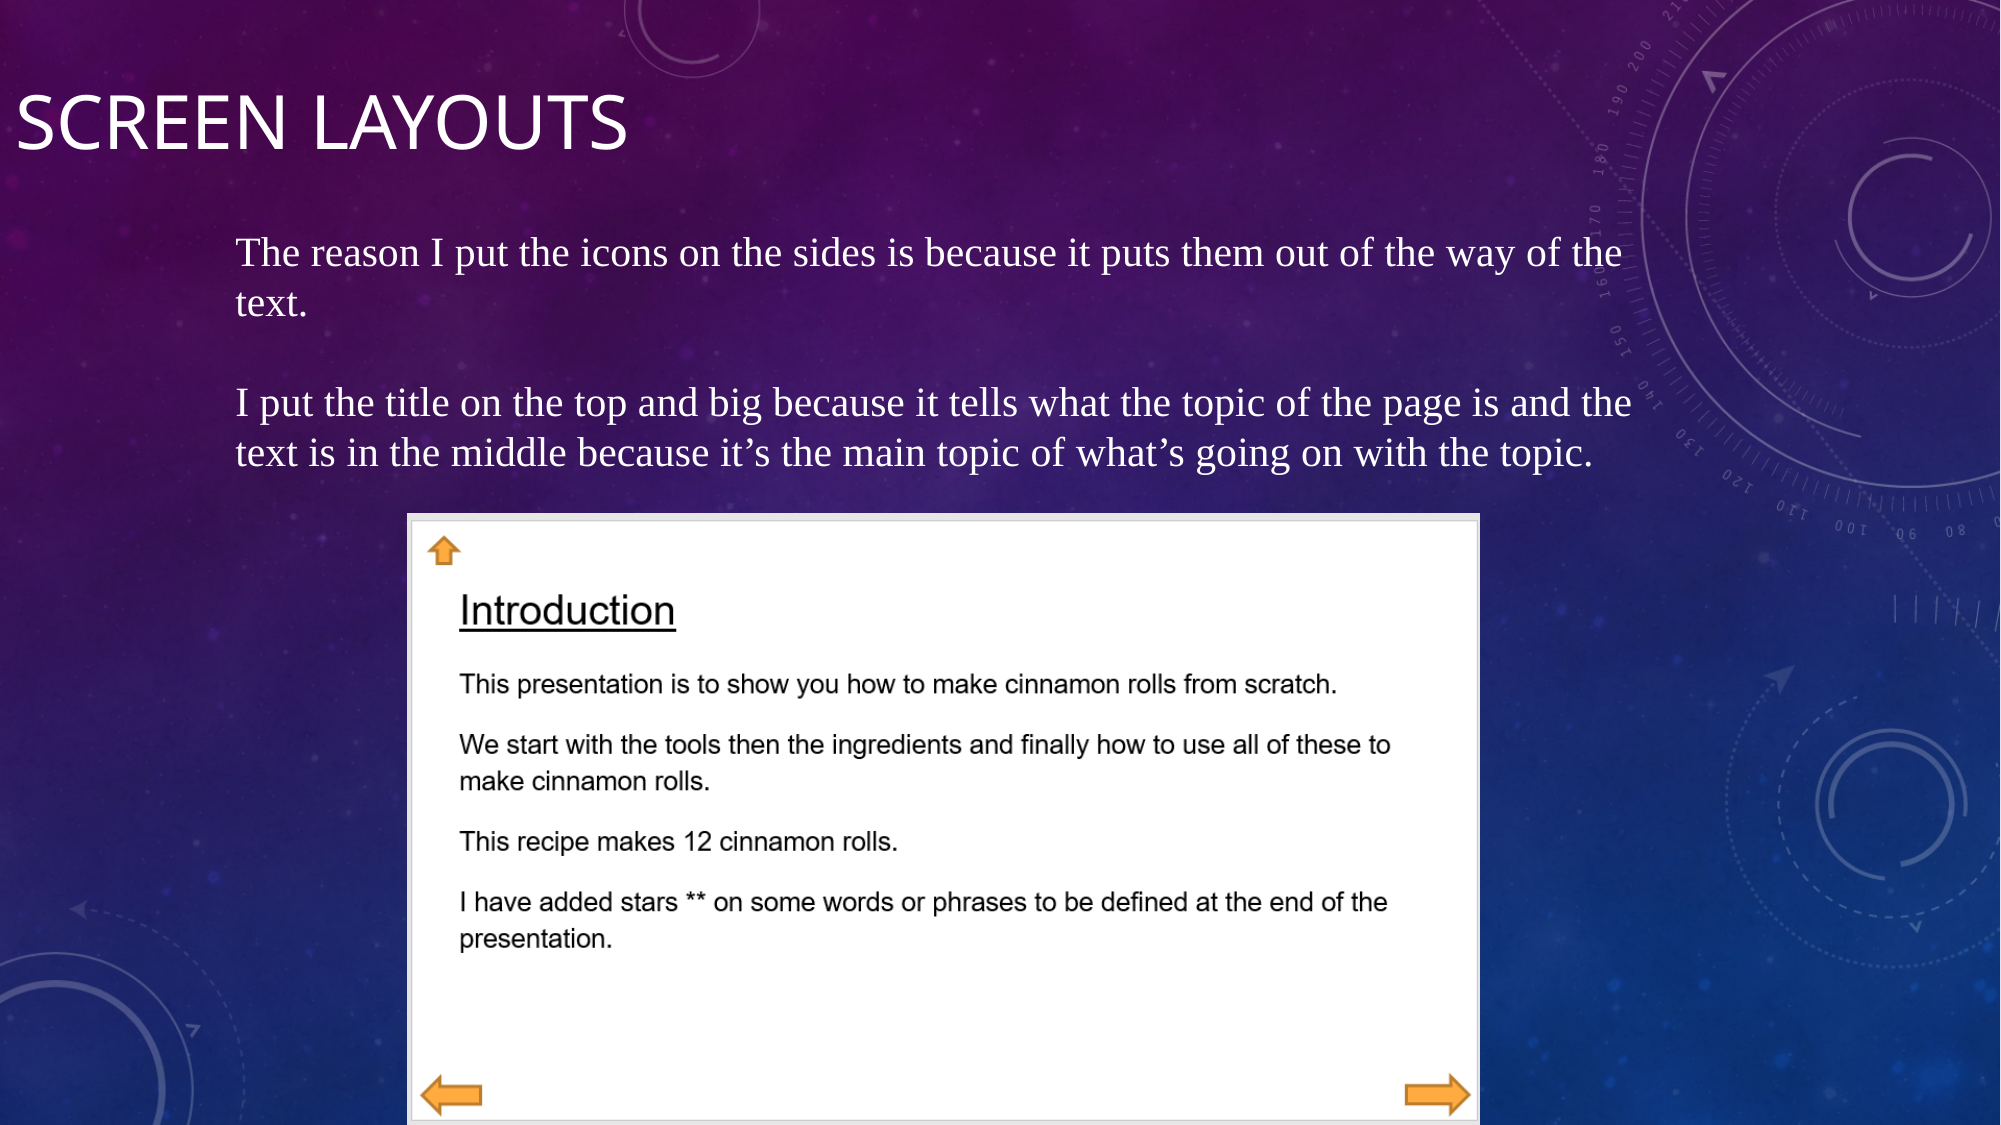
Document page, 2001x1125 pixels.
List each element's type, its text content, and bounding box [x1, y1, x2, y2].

text_box The reason I put the icons on the sides is because it puts them out of the way of the text. I put the title on the top and big because it tells what the topic of the page is and the text is in the middle because it’s the main topic of what’s going on with the topic. [220, 217, 1667, 483]
title Screen Layouts [0, 0, 1662, 239]
picture [0, 0, 2001, 1125]
